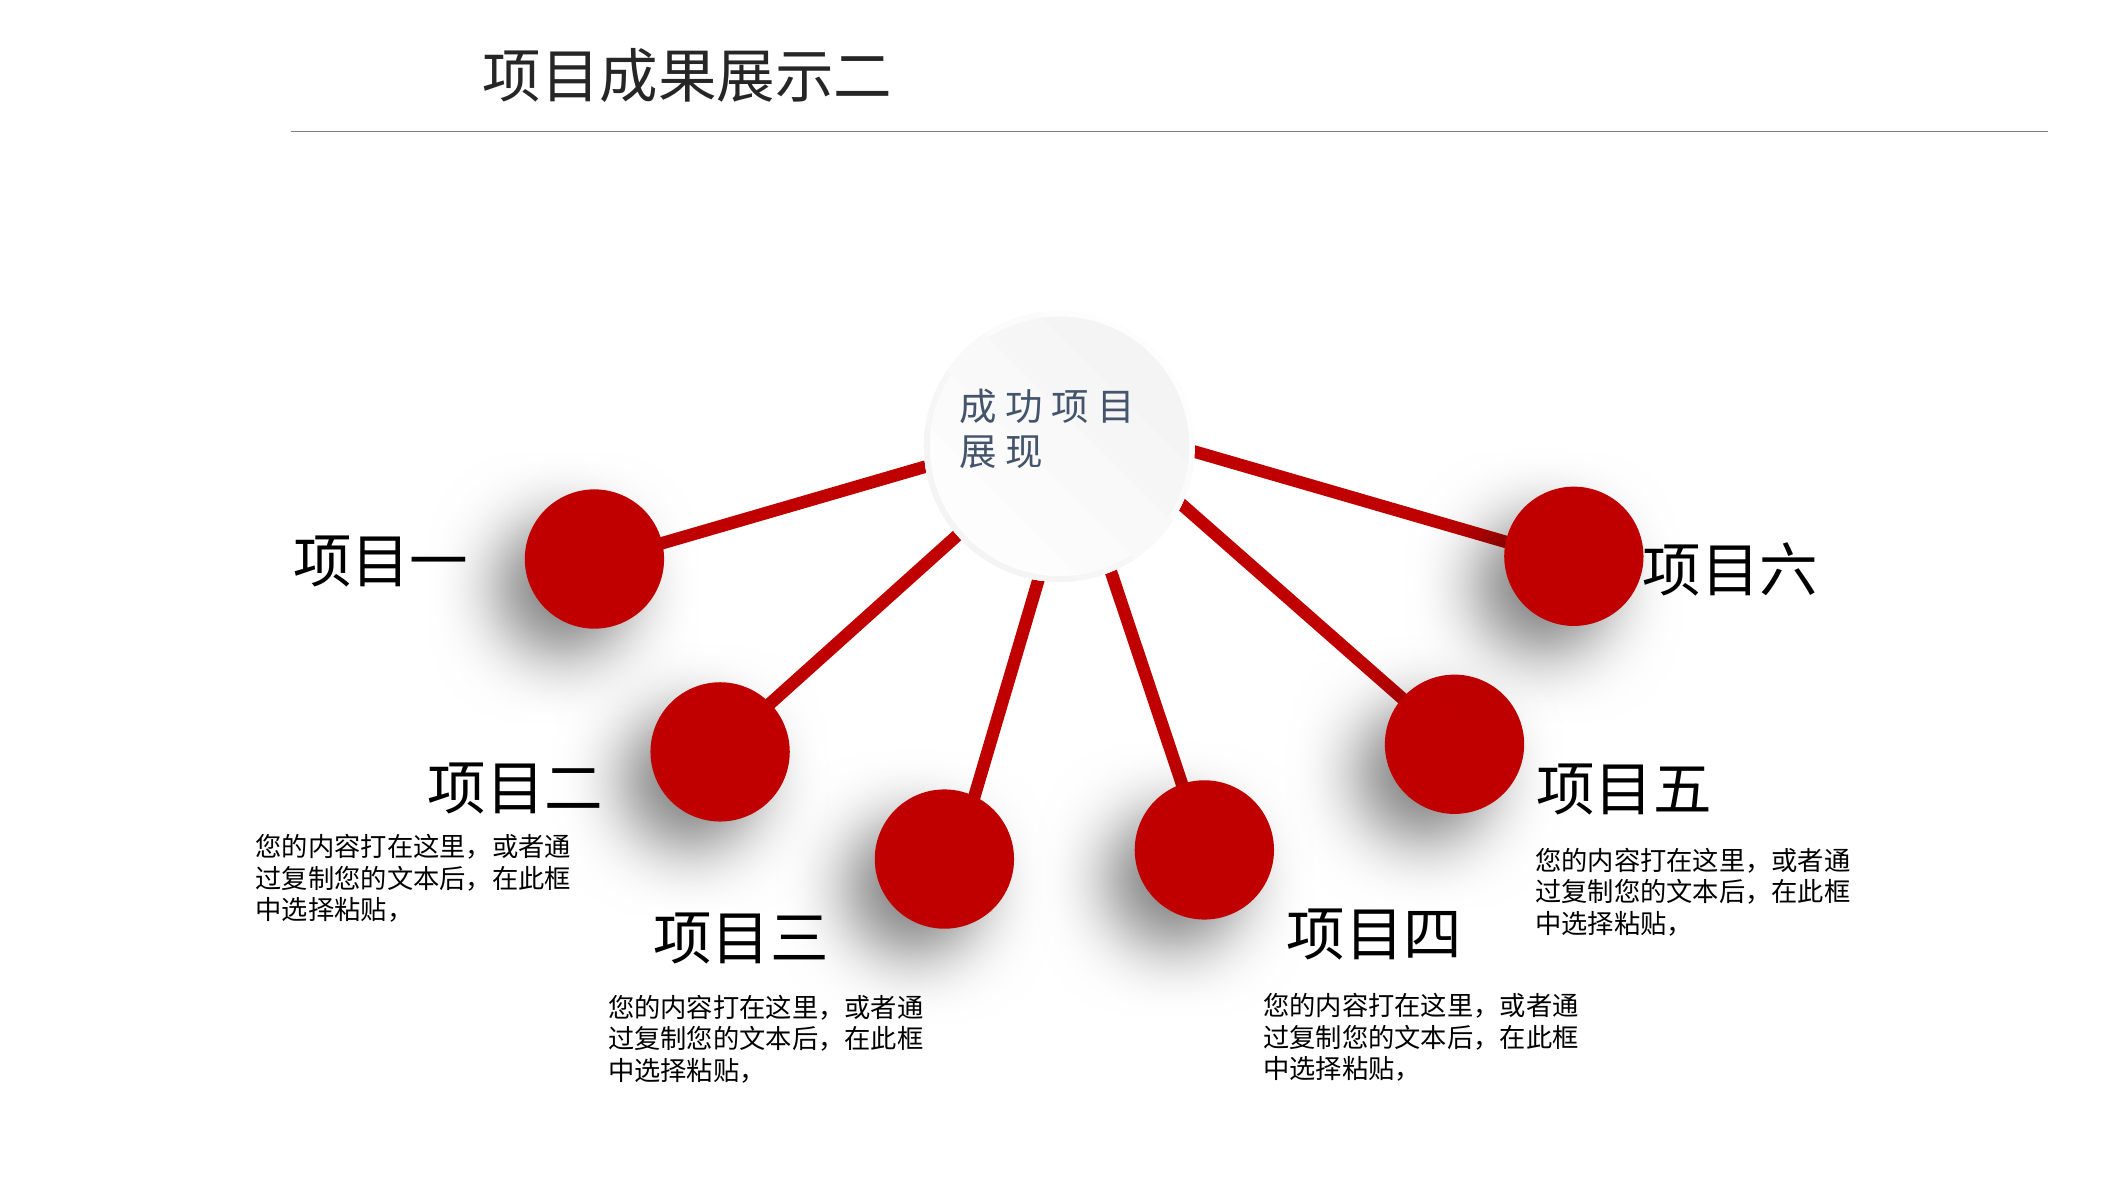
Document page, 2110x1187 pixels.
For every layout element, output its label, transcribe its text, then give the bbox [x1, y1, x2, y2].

text_box 您的内容打在这里，或者通过复制您的文本后，在此框中选择粘贴， [240, 822, 602, 933]
title 项目成果展示二 [471, 41, 909, 117]
text_box [1384, 674, 1525, 814]
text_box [747, 420, 962, 725]
text_box 项目二 [413, 743, 583, 822]
text_box 您的内容打在这里，或者通过复制您的文本后，在此框中选择粘贴， [1248, 982, 1610, 1092]
text_box 项目六 [1642, 525, 1834, 611]
text_box 项目五 [1526, 744, 1727, 830]
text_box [1085, 552, 1427, 720]
text_box 项目一 [278, 516, 474, 602]
text_box [650, 682, 790, 822]
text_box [1202, 420, 1541, 552]
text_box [1052, 582, 1195, 823]
text_box [874, 789, 1015, 929]
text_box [632, 420, 747, 552]
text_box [962, 582, 1086, 837]
text_box 您的内容打在这里，或者通过复制您的文本后，在此框中选择粘贴， [593, 983, 954, 1093]
text_box [524, 489, 665, 629]
text_box 项目四 [1271, 889, 1478, 975]
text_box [923, 310, 1202, 582]
text_box 您的内容打在这里，或者通过复制您的文本后，在此框中选择粘贴， [1520, 836, 1882, 946]
text_box 项目三 [638, 893, 844, 979]
text_box [1504, 486, 1644, 626]
text_box [1134, 780, 1275, 920]
